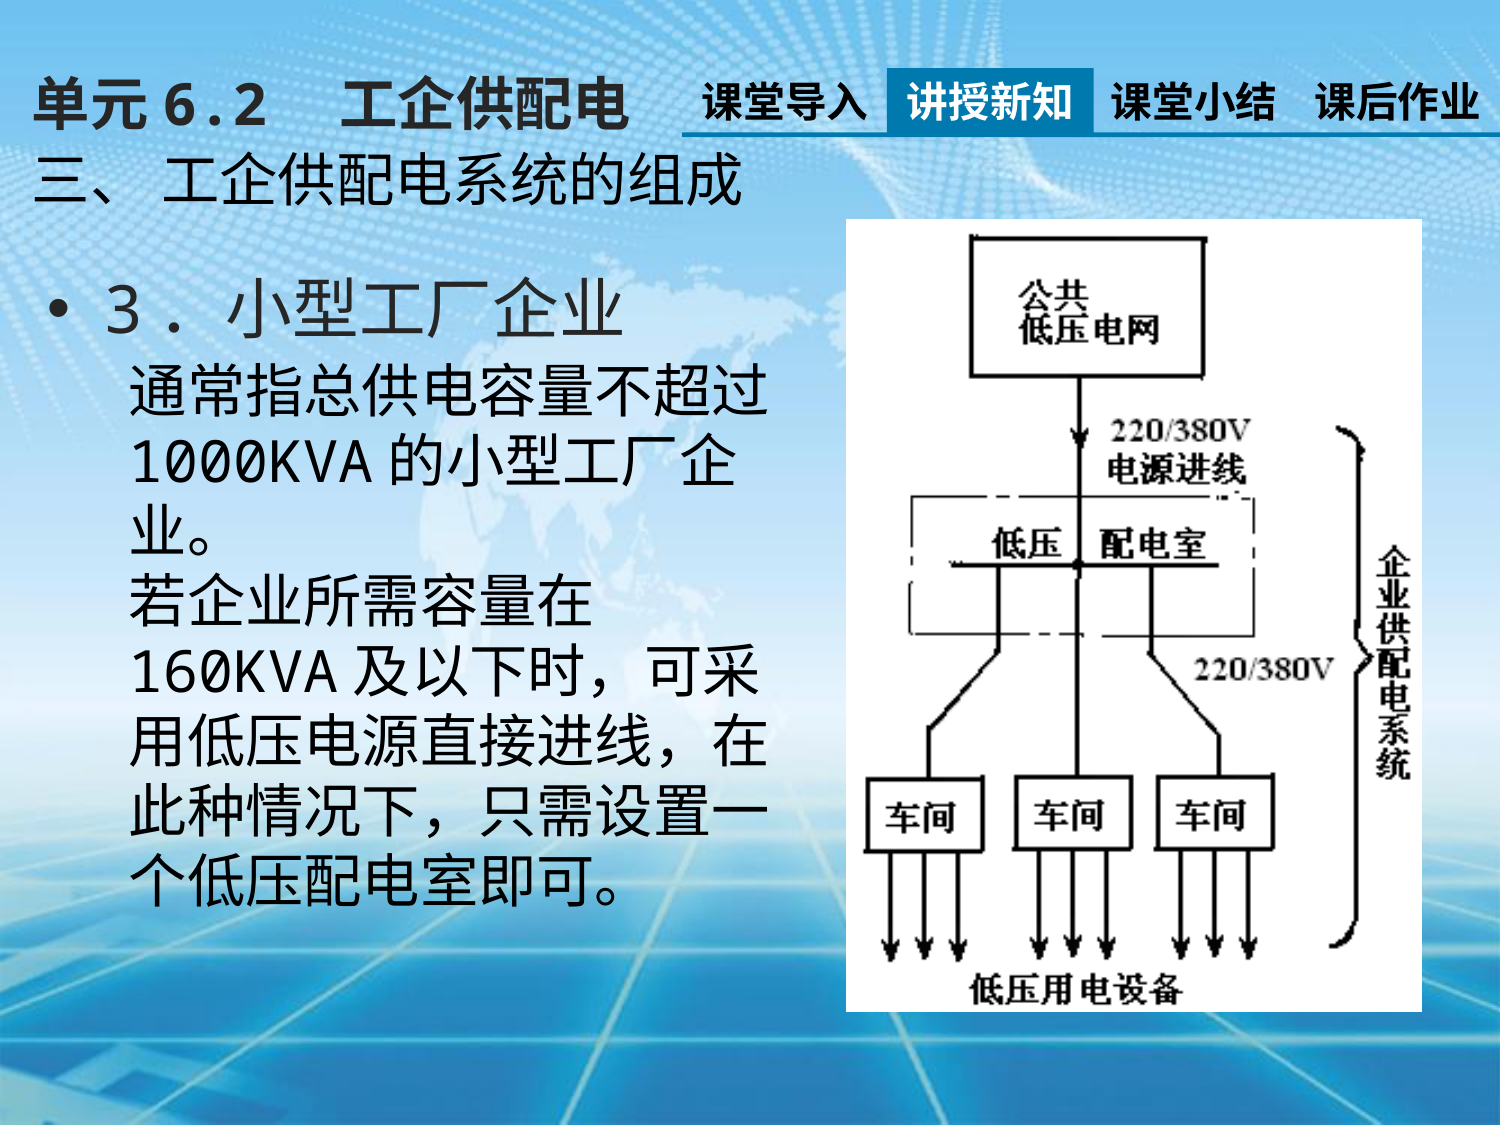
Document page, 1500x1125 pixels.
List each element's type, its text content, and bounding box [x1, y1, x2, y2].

text_box 3．小型工厂企业 [32, 268, 682, 363]
text_box 通常指总供电容量不超过1000KVA的小型工厂企业。 若企业所需容量在160KVA及以下时，可采用低压电源直接进线，在此种情况下，只需设置一个低压配电室即可。 [114, 346, 793, 922]
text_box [845, 219, 1422, 1012]
text_box 三、 工企供配电系统的组成 [17, 145, 1367, 240]
picture [0, 0, 1500, 1125]
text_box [16, 59, 1500, 145]
